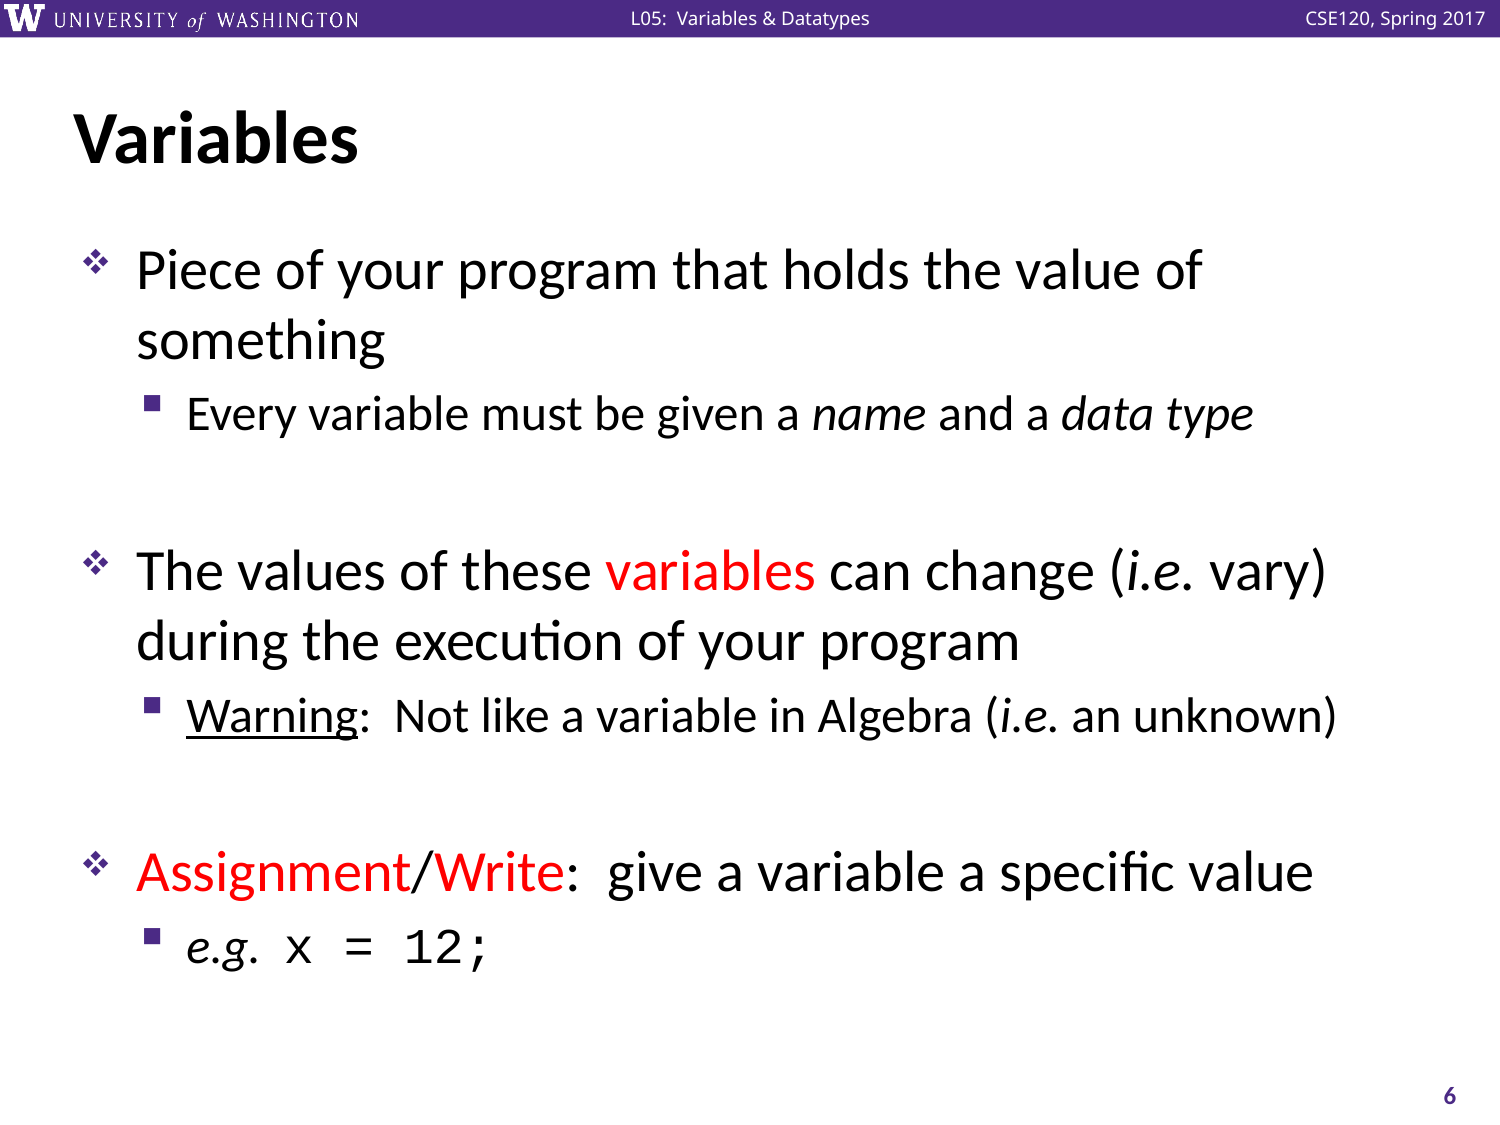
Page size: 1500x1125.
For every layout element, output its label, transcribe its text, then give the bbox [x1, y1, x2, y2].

list Piece of your program that holds the value of something Every variable must be given a name and a data type The values of these variables can change (i.e. vary) during the execution of your program Warning: Not like a variable in Algebra (i.e. an unknown) Assignment/Write: give a variable a specific value e.g. x = 12; [64, 223, 1438, 1040]
picture [4, 4, 358, 32]
slide_number 6 [1400, 1065, 1500, 1125]
title Variables [58, 71, 1438, 197]
